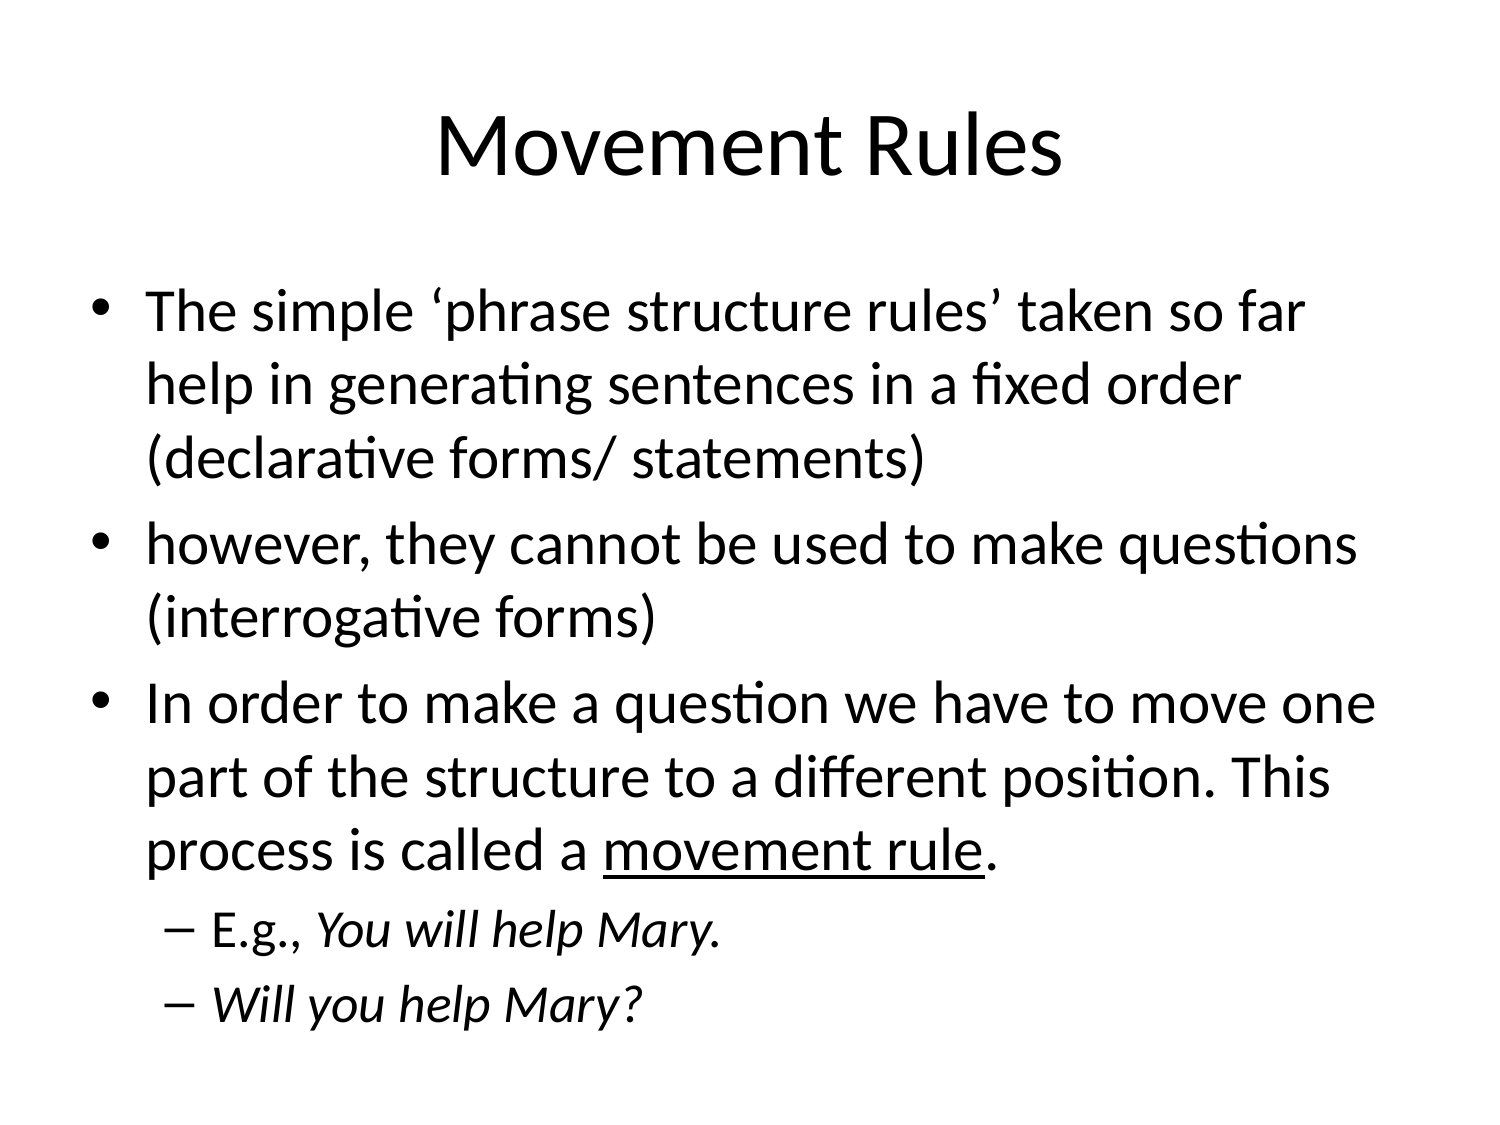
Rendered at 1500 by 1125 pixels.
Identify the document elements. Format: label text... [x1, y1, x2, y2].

title Movement Rules [75, 45, 1425, 233]
list The simple ‘phrase structure rules’ taken so far help in generating sentences in a fixed order (declarative forms/ statements) however, they cannot be used to make questions (interrogative forms) In order to make a question we have to move one part of the structure to a different position. This process is called a movement rule. E.g., You will help Mary. Will you help Mary? [75, 262, 1425, 1050]
